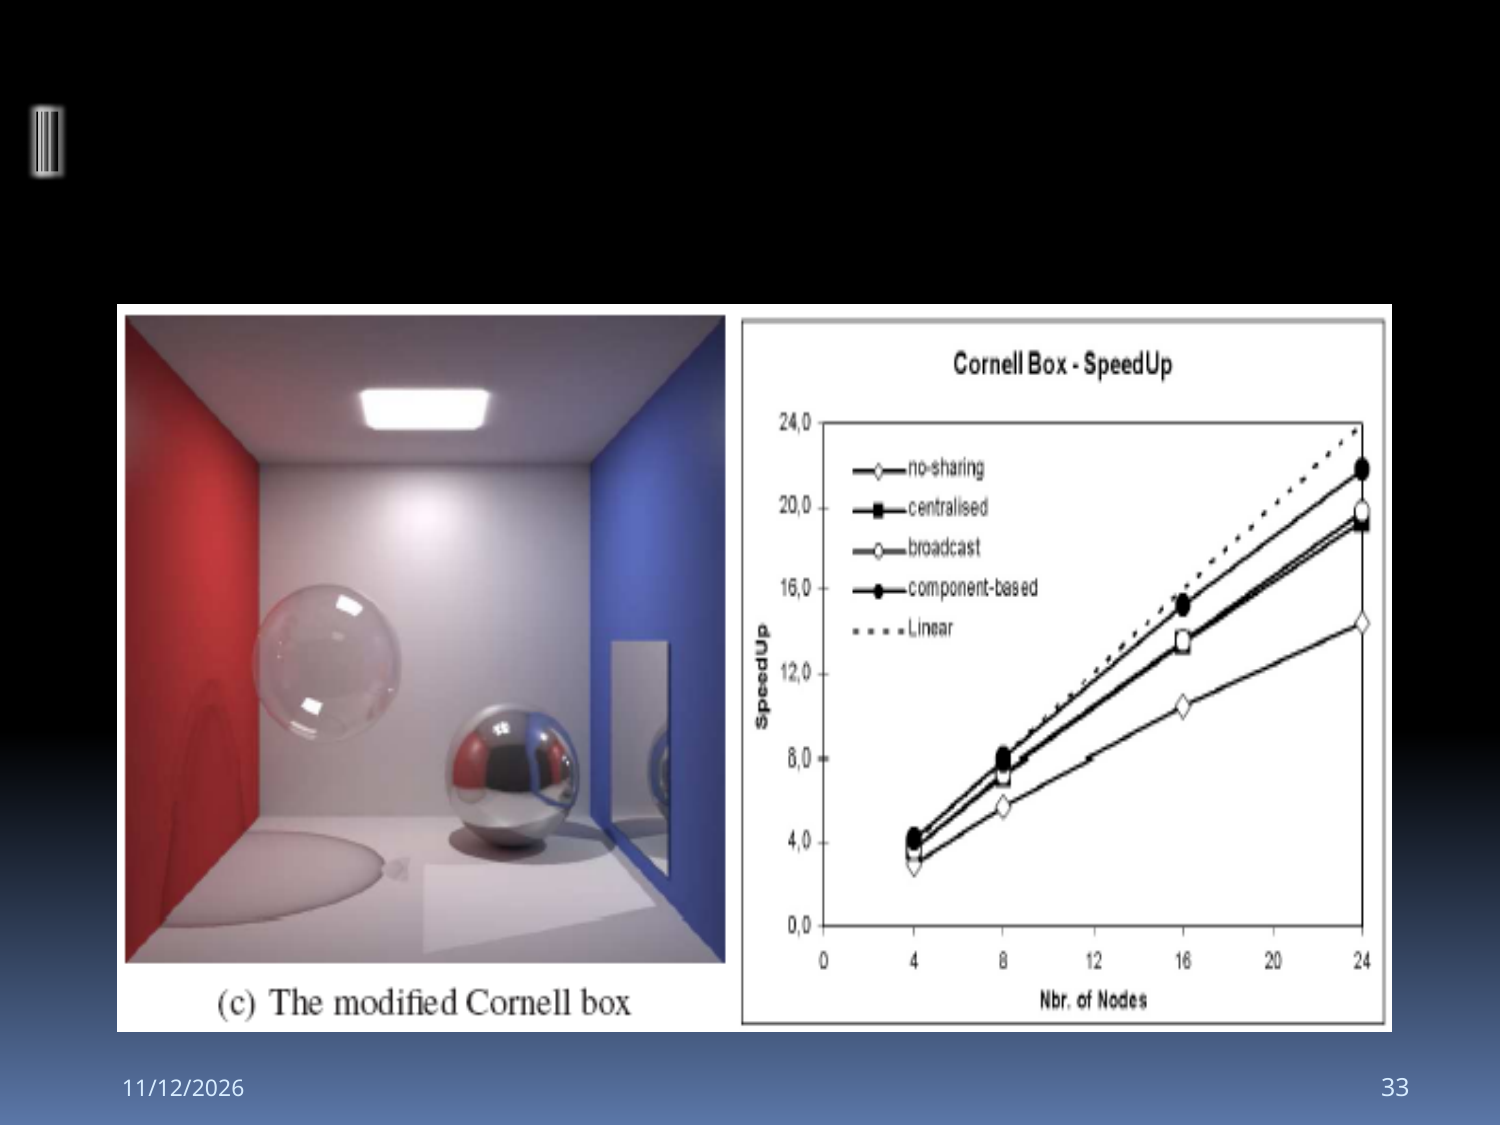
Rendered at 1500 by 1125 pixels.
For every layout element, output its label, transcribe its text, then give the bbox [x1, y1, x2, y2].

slide_number 33 [1366, 1052, 1442, 1113]
picture [116, 304, 730, 1032]
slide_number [107, 1052, 457, 1113]
picture [737, 304, 1393, 1032]
